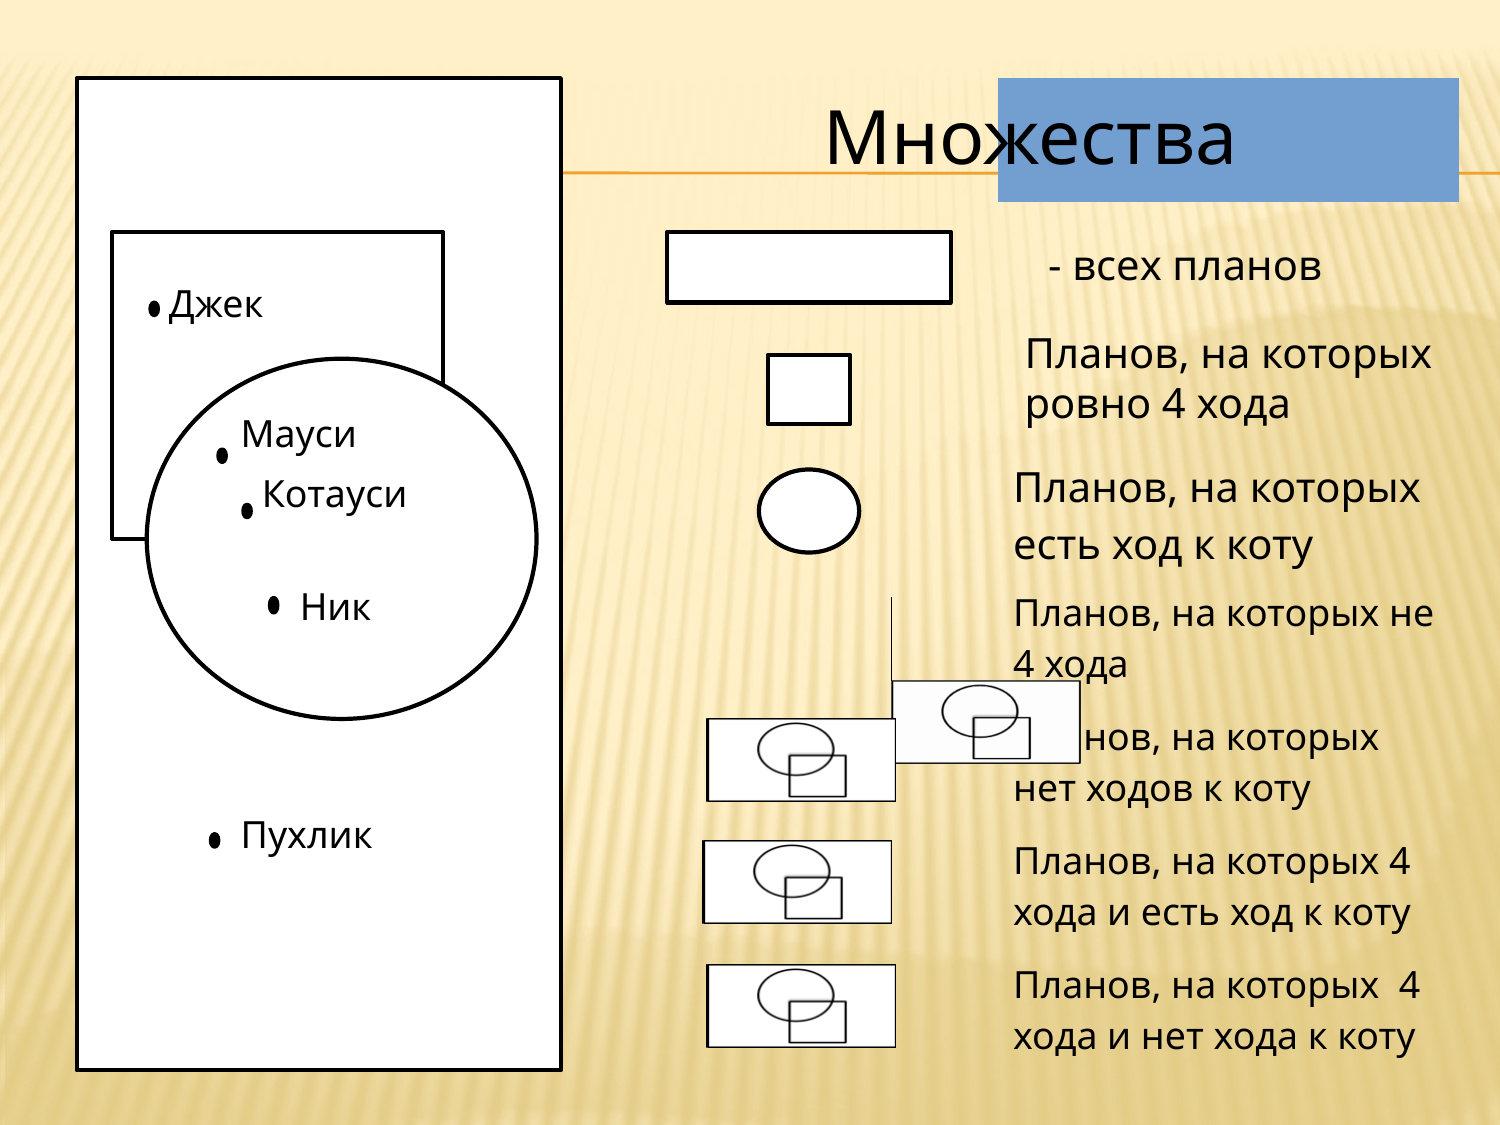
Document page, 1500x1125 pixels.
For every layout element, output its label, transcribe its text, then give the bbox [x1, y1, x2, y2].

table_cell [632, 579, 998, 703]
text_box [110, 230, 445, 541]
text_box Пухлик [225, 803, 493, 864]
table_cell Планов, на которых есть ход к коту [998, 450, 1459, 579]
table_header [632, 78, 998, 202]
text_box Джек [154, 272, 443, 333]
text_box [756, 467, 862, 555]
text_box Котауси [247, 462, 437, 522]
picture [0, 0, 1500, 1125]
text_box [241, 502, 247, 520]
text_box [766, 353, 852, 426]
table_cell [998, 202, 1459, 326]
text_box [267, 596, 280, 615]
table_cell [632, 951, 998, 1075]
text_box Множества [808, 81, 1500, 187]
text_box Ник [284, 575, 510, 635]
table_cell Планов, на которых 4 хода и есть ход к коту [998, 827, 1459, 951]
text_box Мауси [225, 402, 569, 463]
table_cell Планов, на которых не 4 хода [998, 579, 1459, 703]
text_box [665, 230, 953, 305]
table_cell Планов, на которых нет ходов к коту [998, 703, 1459, 827]
text_box [75, 76, 563, 1072]
picture [706, 680, 1081, 803]
text_box - всех планов [1033, 231, 1424, 297]
table_cell Планов, на которых 4 хода и нет хода к коту [998, 951, 1459, 1075]
picture [702, 840, 893, 924]
table_cell [632, 326, 998, 450]
table_cell [632, 450, 998, 579]
text_box [144, 356, 539, 722]
picture [706, 963, 896, 1048]
table_cell [632, 827, 998, 951]
text_box [148, 300, 154, 318]
text_box [216, 447, 228, 464]
text_box [208, 832, 221, 849]
text_box Планов, на которых ровно 4 хода [1009, 319, 1483, 435]
table_cell [998, 326, 1459, 450]
table_cell [632, 703, 998, 827]
table_cell [632, 202, 998, 326]
